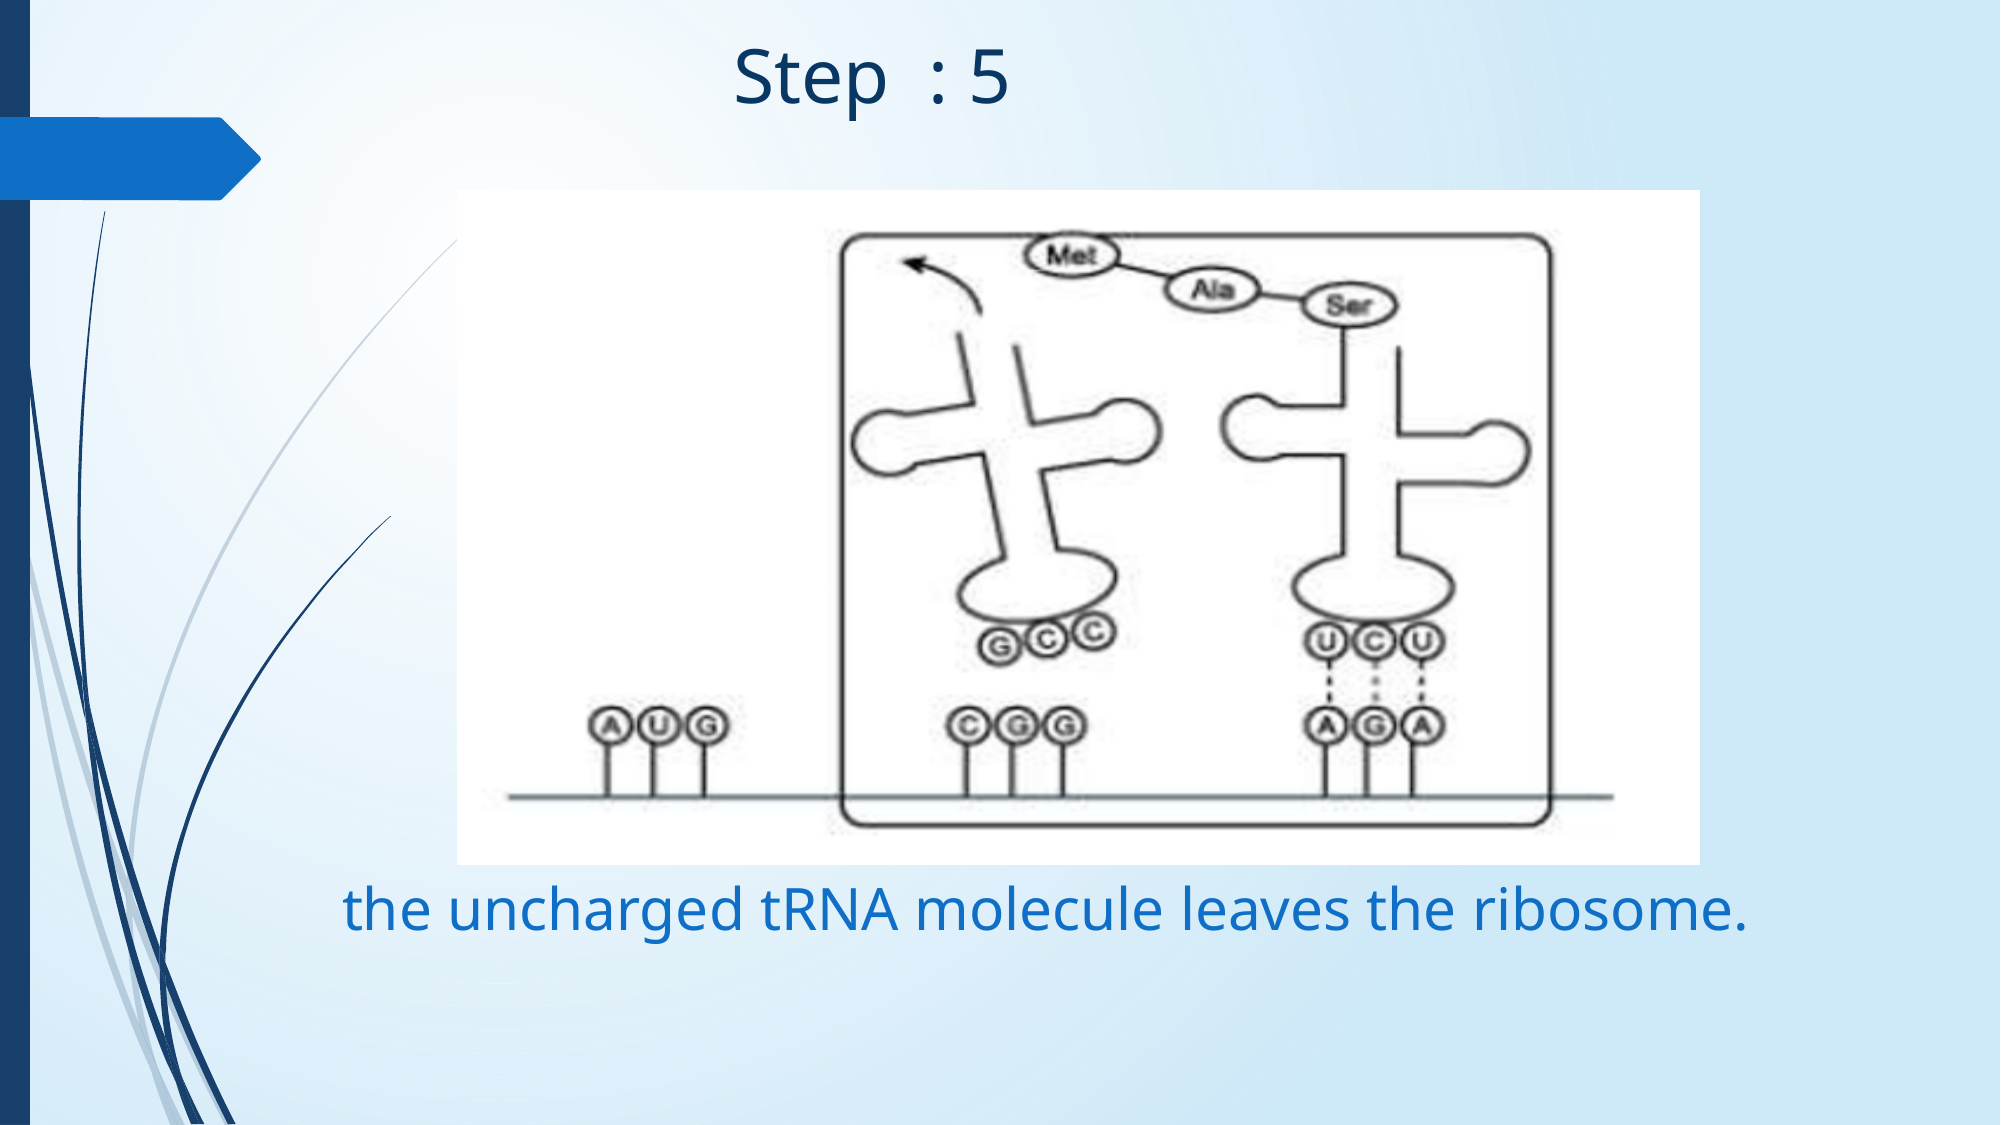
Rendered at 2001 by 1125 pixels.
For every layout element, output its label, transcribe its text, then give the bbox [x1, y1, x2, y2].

title the uncharged tRNA molecule leaves the ribosome. [327, 864, 1789, 1075]
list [460, 193, 1697, 864]
text_box Step : 5 [718, 21, 1027, 127]
